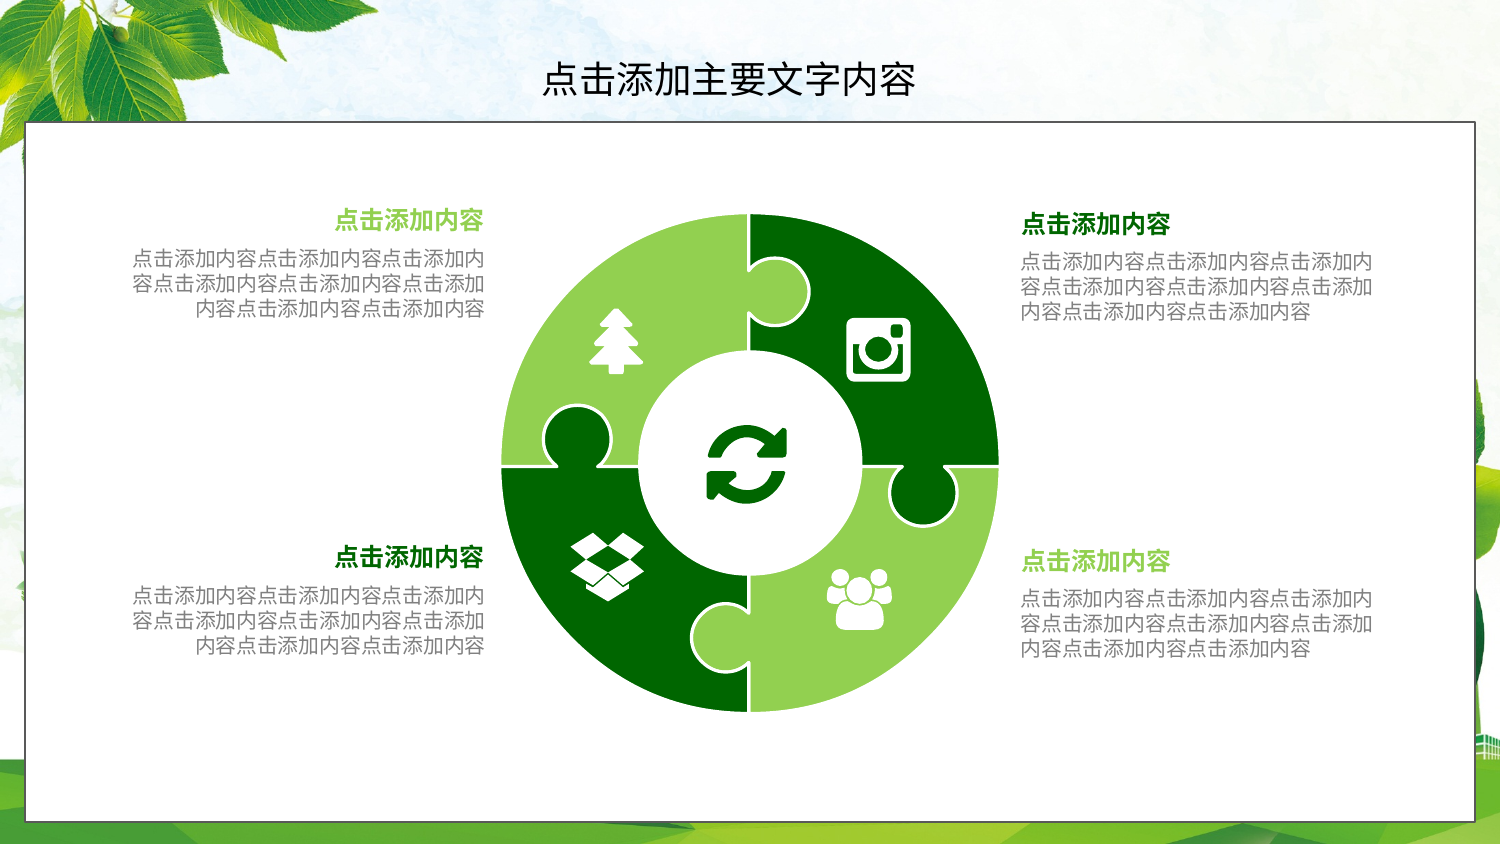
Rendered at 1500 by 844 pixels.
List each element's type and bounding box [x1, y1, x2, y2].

text_box [846, 317, 911, 382]
text_box [1020, 208, 1395, 325]
picture [0, 0, 1500, 844]
text_box [499, 212, 809, 466]
text_box [111, 541, 486, 659]
text_box [589, 308, 644, 375]
text_box [692, 466, 1001, 714]
text_box [1020, 545, 1395, 662]
text_box [706, 471, 786, 504]
text_box [707, 425, 787, 458]
text_box [111, 204, 486, 322]
text_box [570, 532, 644, 602]
text_box [499, 405, 749, 714]
text_box [748, 212, 1001, 526]
text_box [826, 568, 892, 630]
